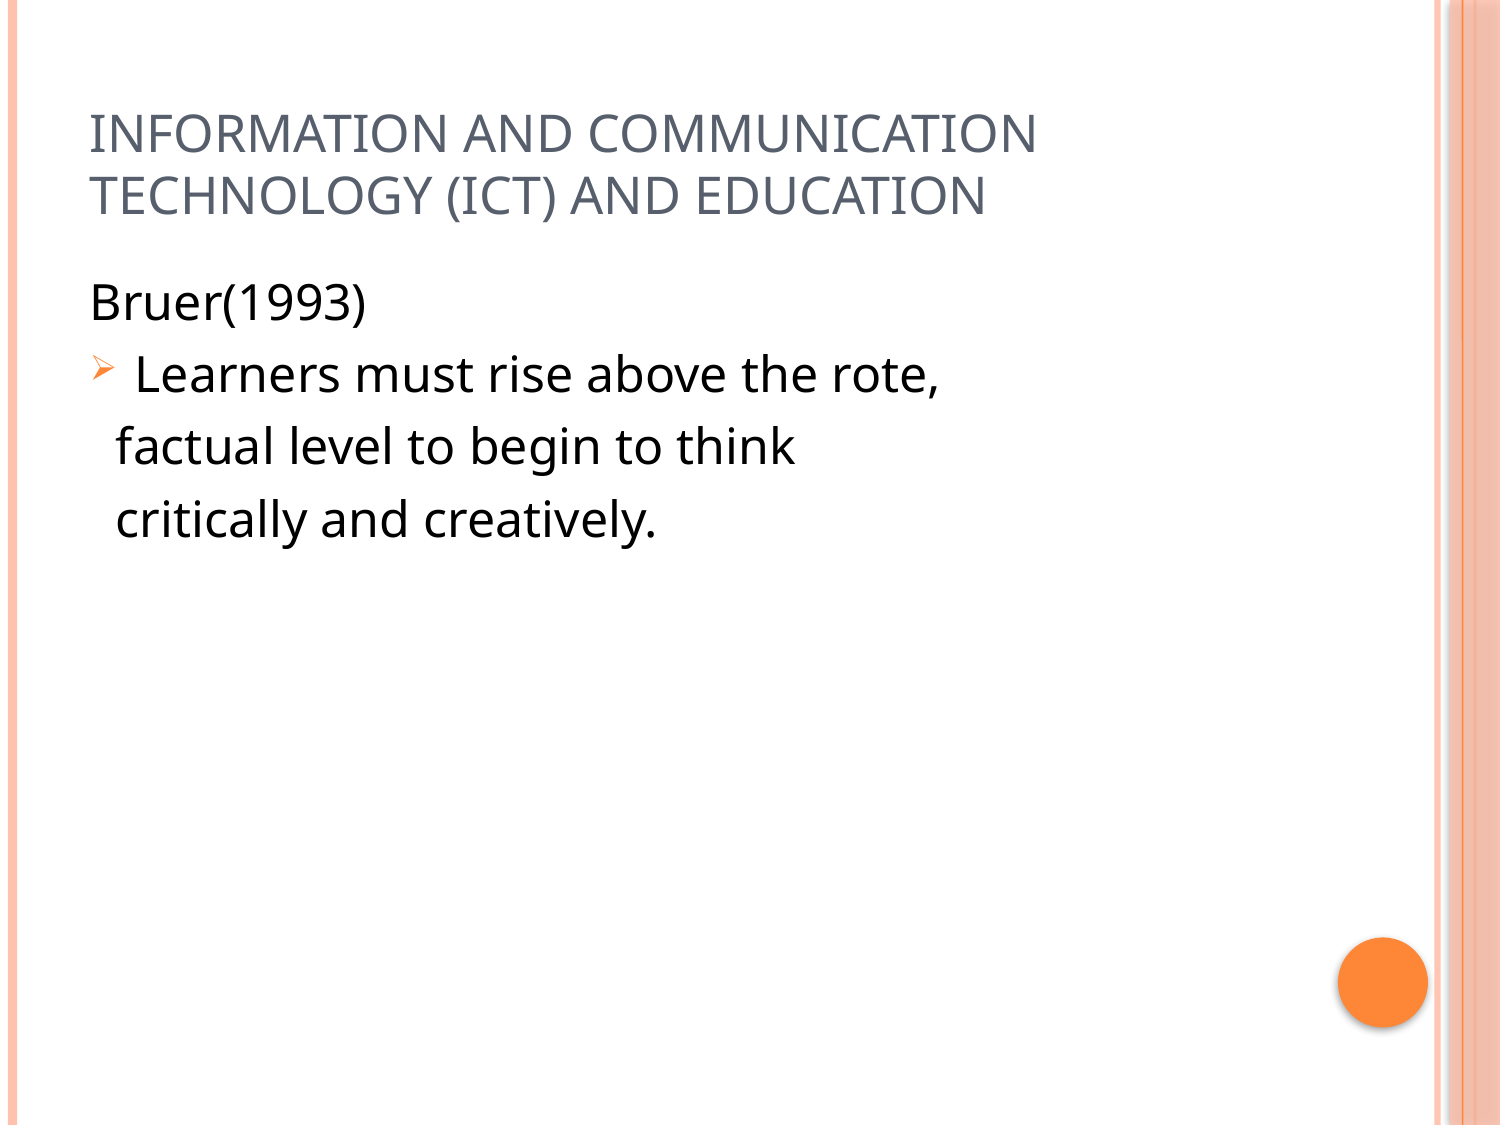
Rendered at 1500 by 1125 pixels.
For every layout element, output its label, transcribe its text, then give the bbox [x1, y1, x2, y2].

title Information and communication technology (ict) and education [75, 45, 1300, 233]
list Bruer(1993) Learners must rise above the rote, factual level to begin to think critically and creatively. [75, 262, 1300, 1062]
